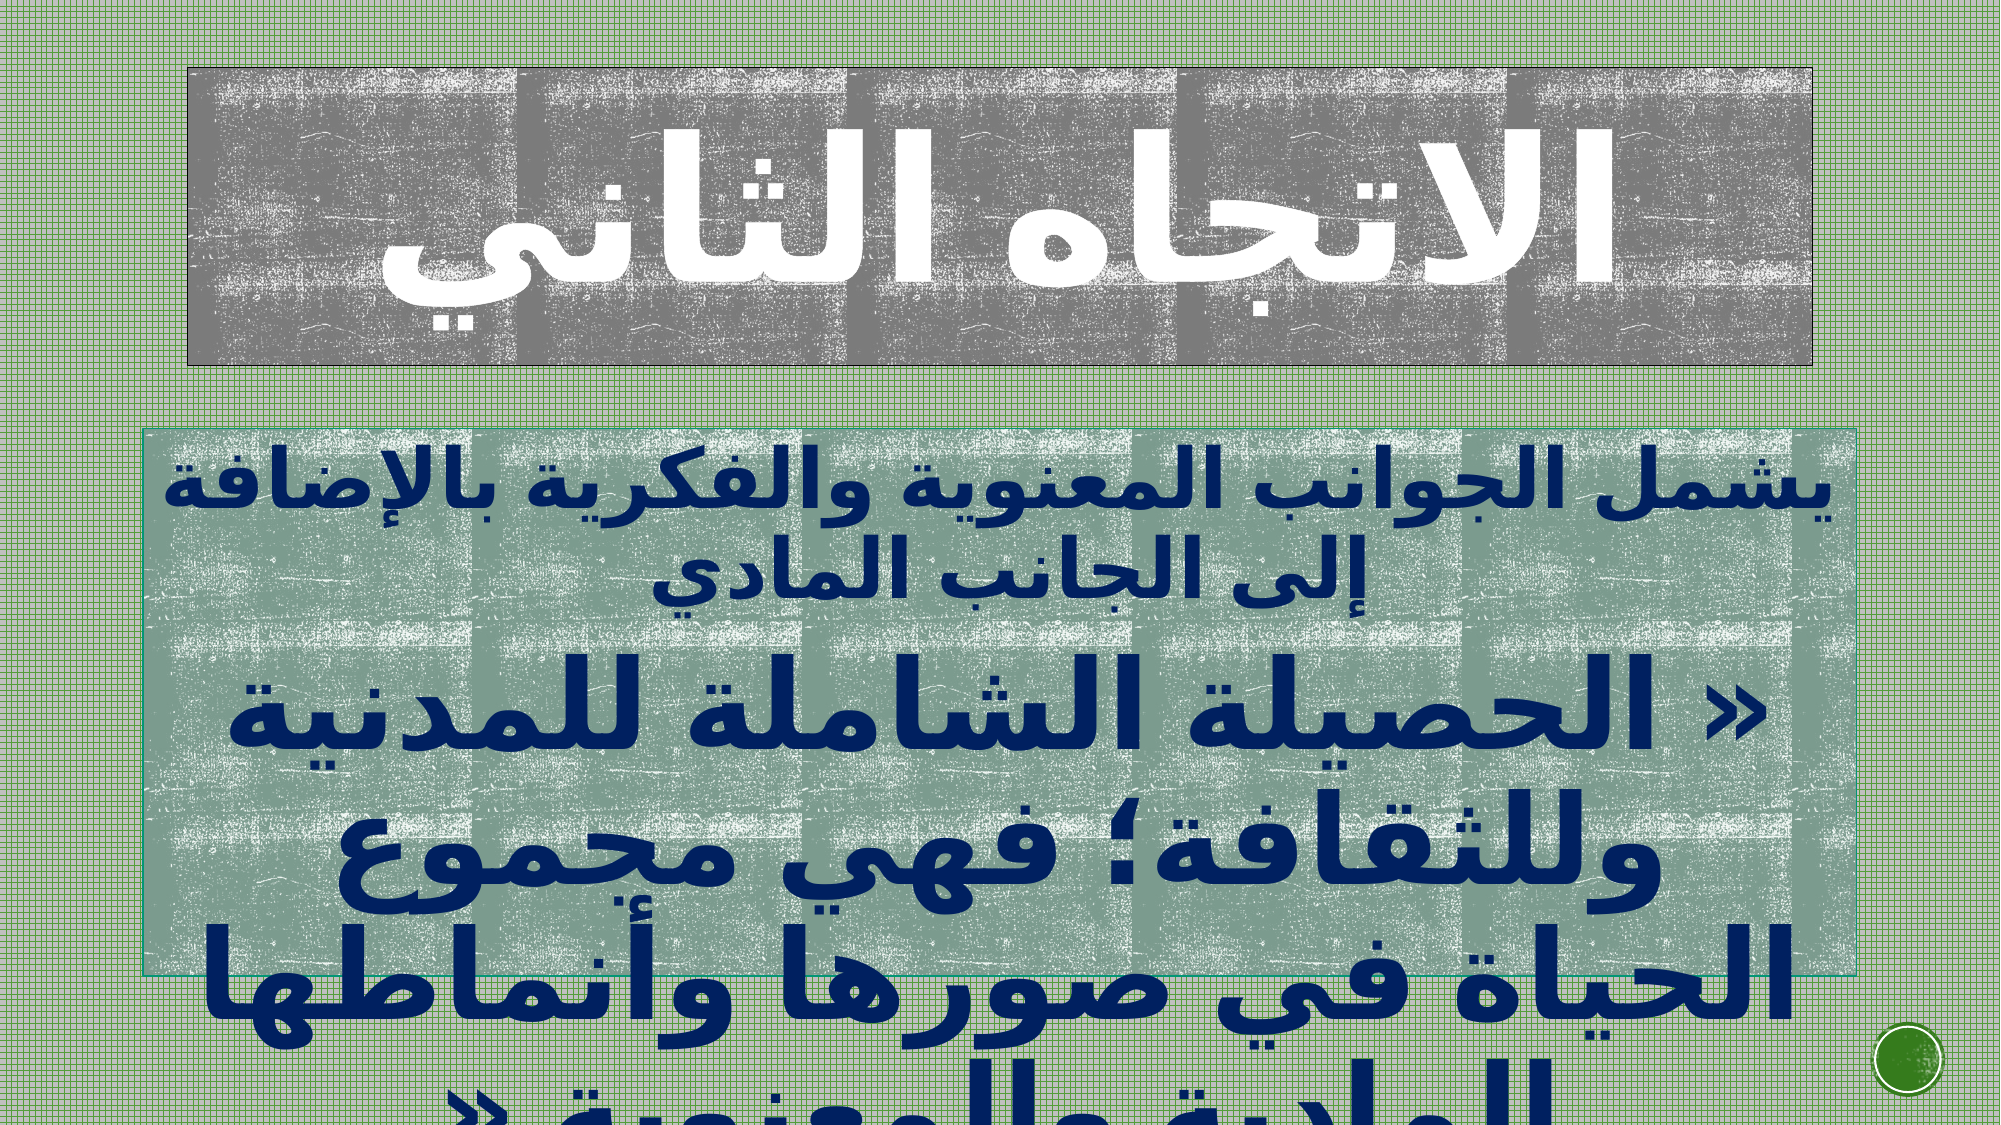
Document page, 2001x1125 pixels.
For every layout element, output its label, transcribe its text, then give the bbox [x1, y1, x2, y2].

list يشمل الجوانب المعنوية والفكرية بالإضافة إلى الجانب المادي « الحصيلة الشاملة للمدنية وللثقافة؛ فهي مجموع الحياة في صورها وأنماطها المادية والمعنوية « [142, 428, 1857, 977]
title الاتجاه الثاني [187, 67, 1813, 366]
